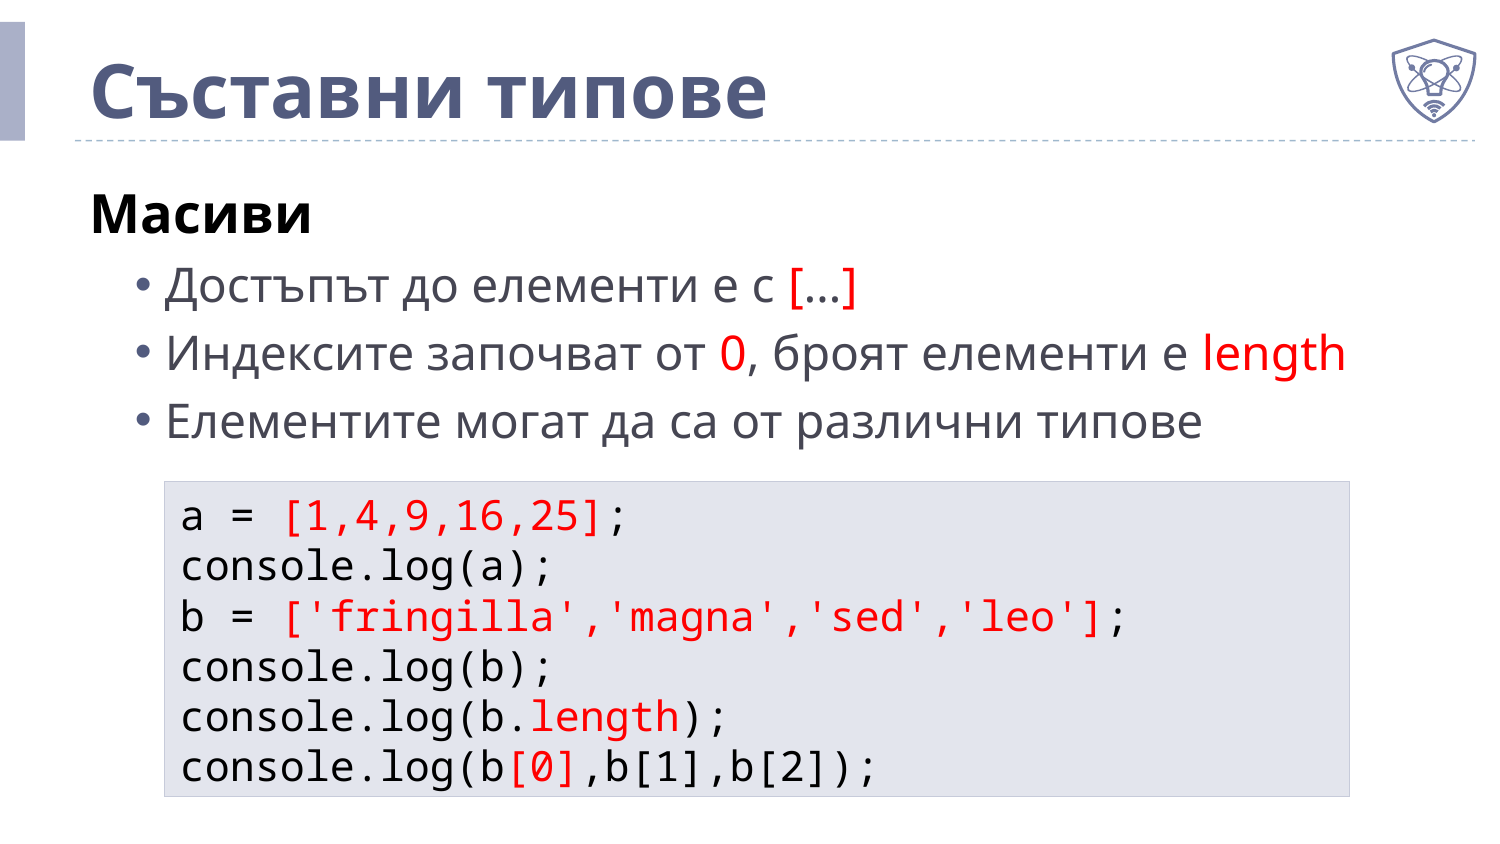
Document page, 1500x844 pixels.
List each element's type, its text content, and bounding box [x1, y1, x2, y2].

text_box a = [1,4,9,16,25]; console.log(a); b = ['fringilla','magna','sed','leo']; console.log(b); console.log(b.length); console.log(b[0],b[1],b[2]); [164, 481, 1350, 797]
list Масиви Достъпът до елементи е с […] Индексите започват от 0, броят елементи е length Елементите могат да са от различни типове [75, 171, 1475, 835]
title Съставни типове [75, 18, 1475, 141]
